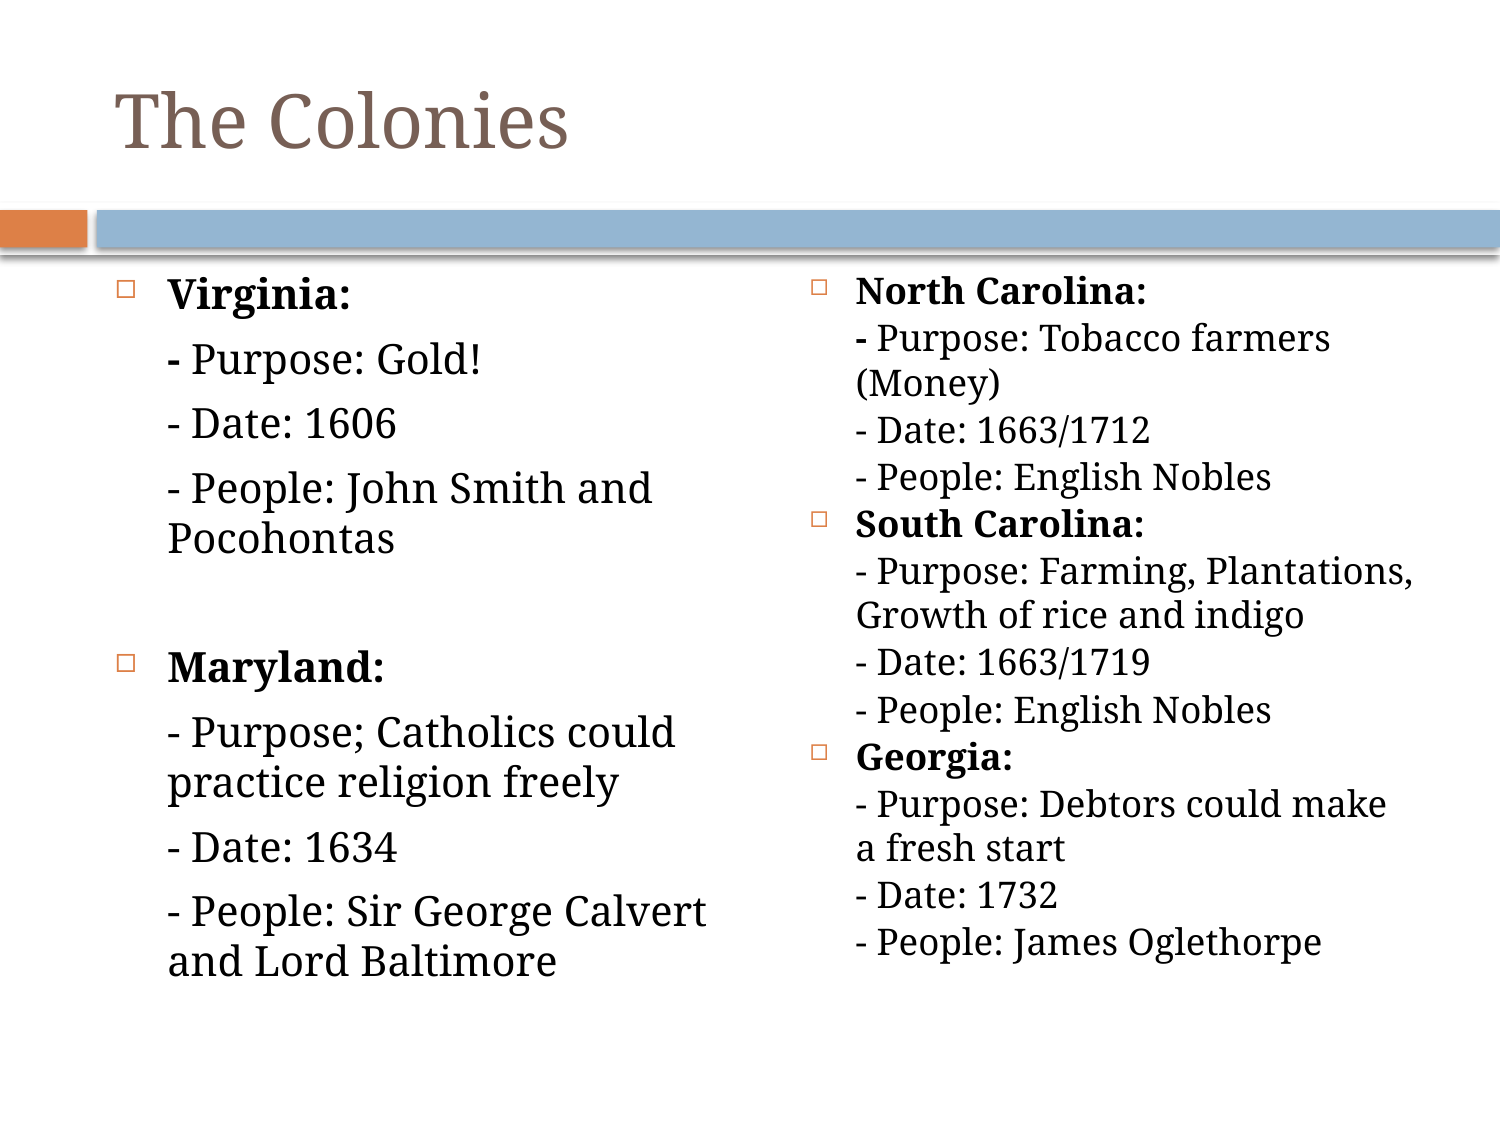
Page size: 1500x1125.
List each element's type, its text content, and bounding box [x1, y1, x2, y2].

list North Carolina: - Purpose: Tobacco farmers (Money) - Date: 1663/1712 - People: English Nobles South Carolina: - Purpose: Farming, Plantations, Growth of rice and indigo - Date: 1663/1719 - People: English Nobles Georgia: - Purpose: Debtors could make a fresh start - Date: 1732 - People: James Oglethorpe [794, 260, 1433, 1011]
title The Colonies [99, 37, 1438, 200]
list Virginia: - Purpose: Gold! - Date: 1606 - People: John Smith and Pocohontas Maryland: - Purpose; Catholics could practice religion freely - Date: 1634 - People: Sir George Calvert and Lord Baltimore [99, 260, 738, 1011]
